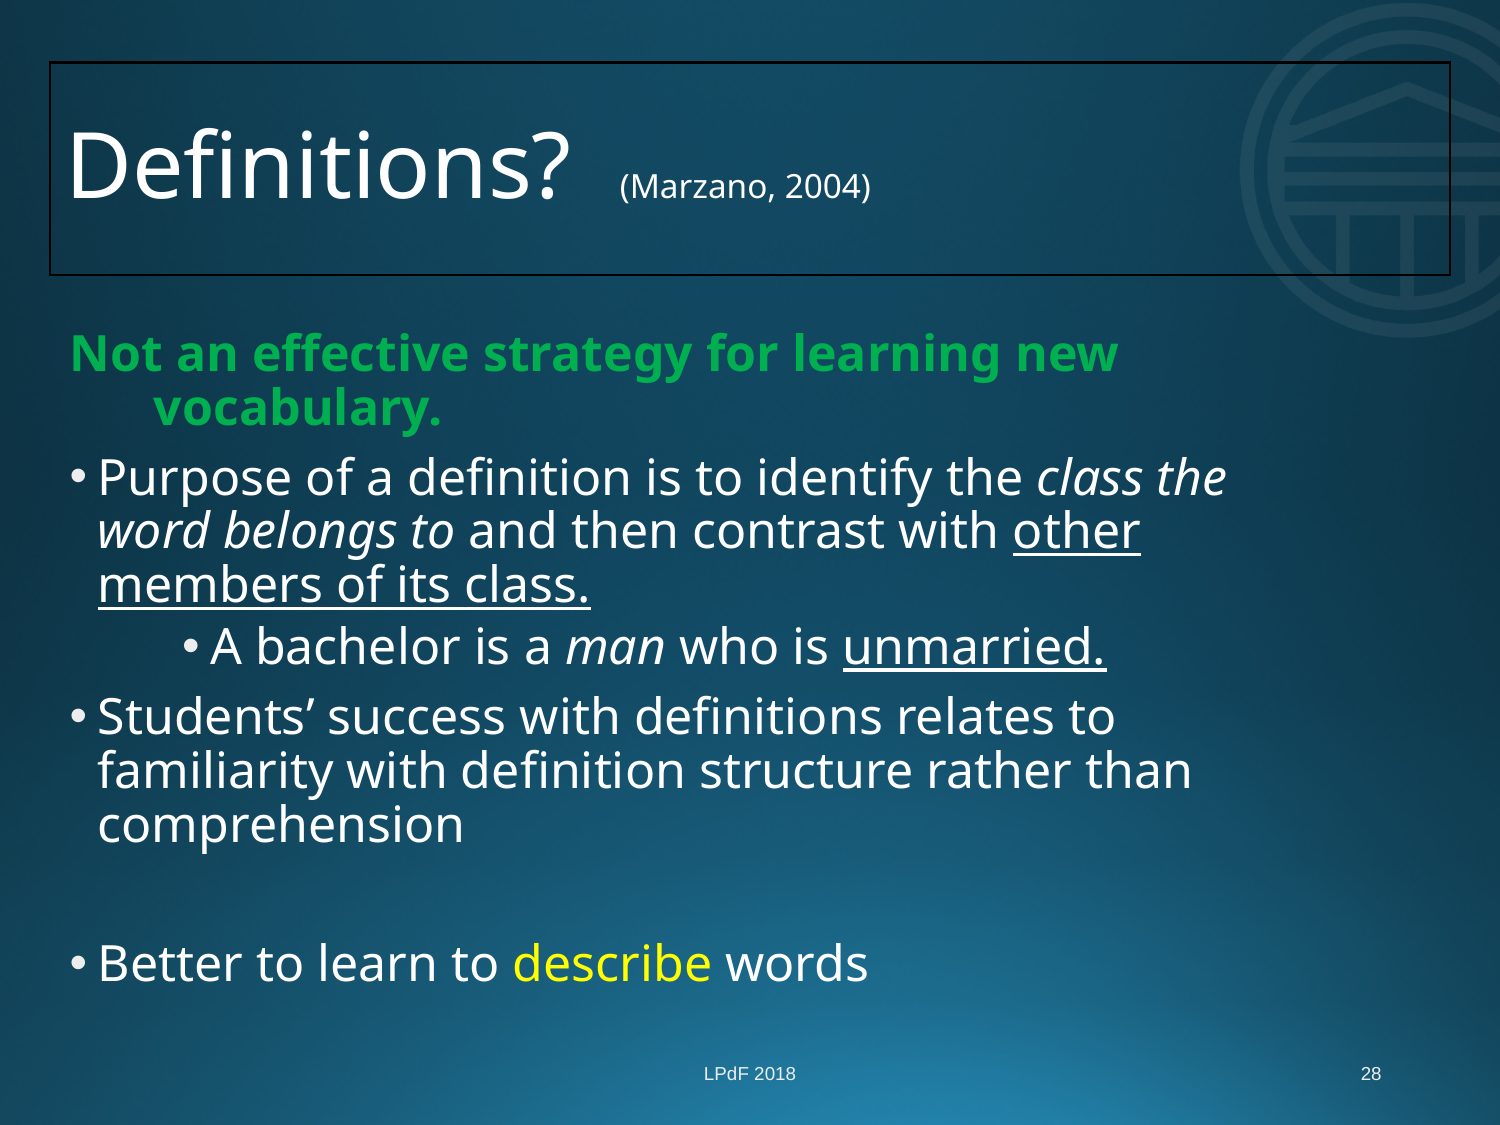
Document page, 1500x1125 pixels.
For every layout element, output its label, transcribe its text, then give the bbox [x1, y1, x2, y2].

picture [0, 0, 1500, 1125]
slide_number 28 [1059, 1042, 1397, 1103]
title Definitions? (Marzano, 2004) [49, 61, 1451, 276]
footer LPdF 2018 [496, 1042, 1004, 1103]
list Not an effective strategy for learning new vocabulary. Purpose of a definition is to identify the class the word belongs to and then contrast with other members of its class. A bachelor is a man who is unmarried. Students’ success with definitions relates to familiarity with definition structure rather than comprehension Better to learn to describe words [54, 320, 1331, 997]
